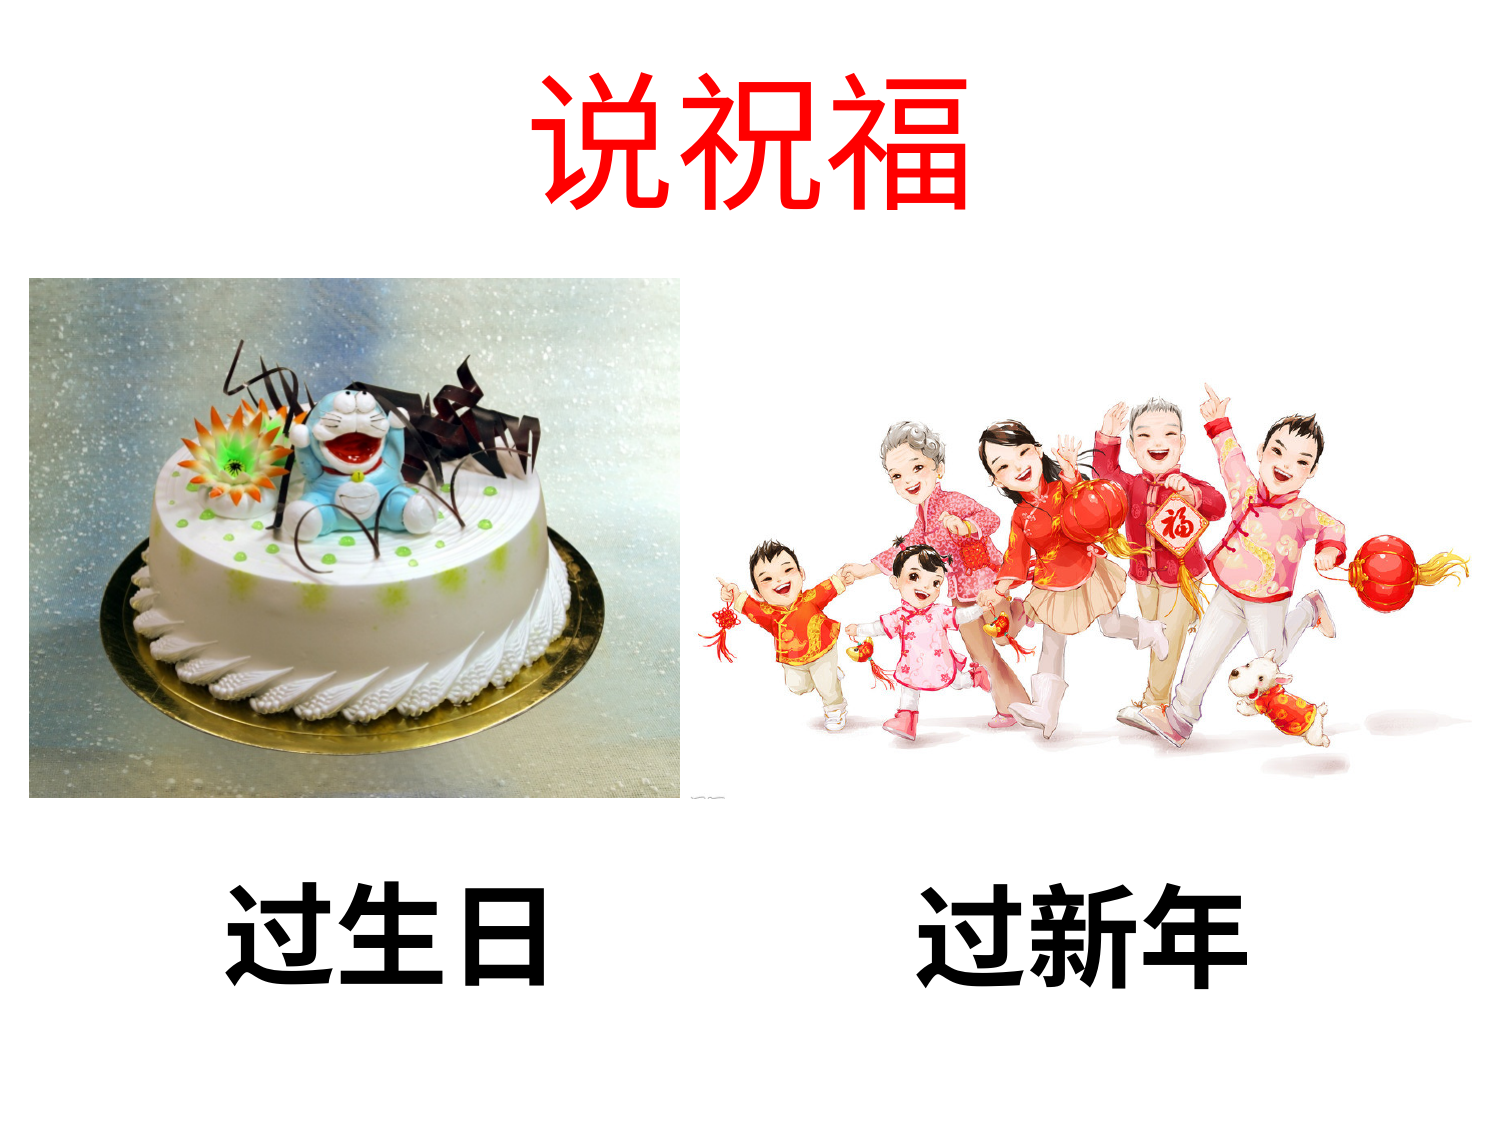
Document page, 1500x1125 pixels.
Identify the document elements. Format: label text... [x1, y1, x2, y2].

picture [29, 278, 680, 798]
title 说祝福 [74, 44, 1426, 233]
picture [690, 266, 1477, 799]
text_box 过生日 [208, 857, 576, 1008]
text_box 过新年 [899, 859, 1267, 1010]
